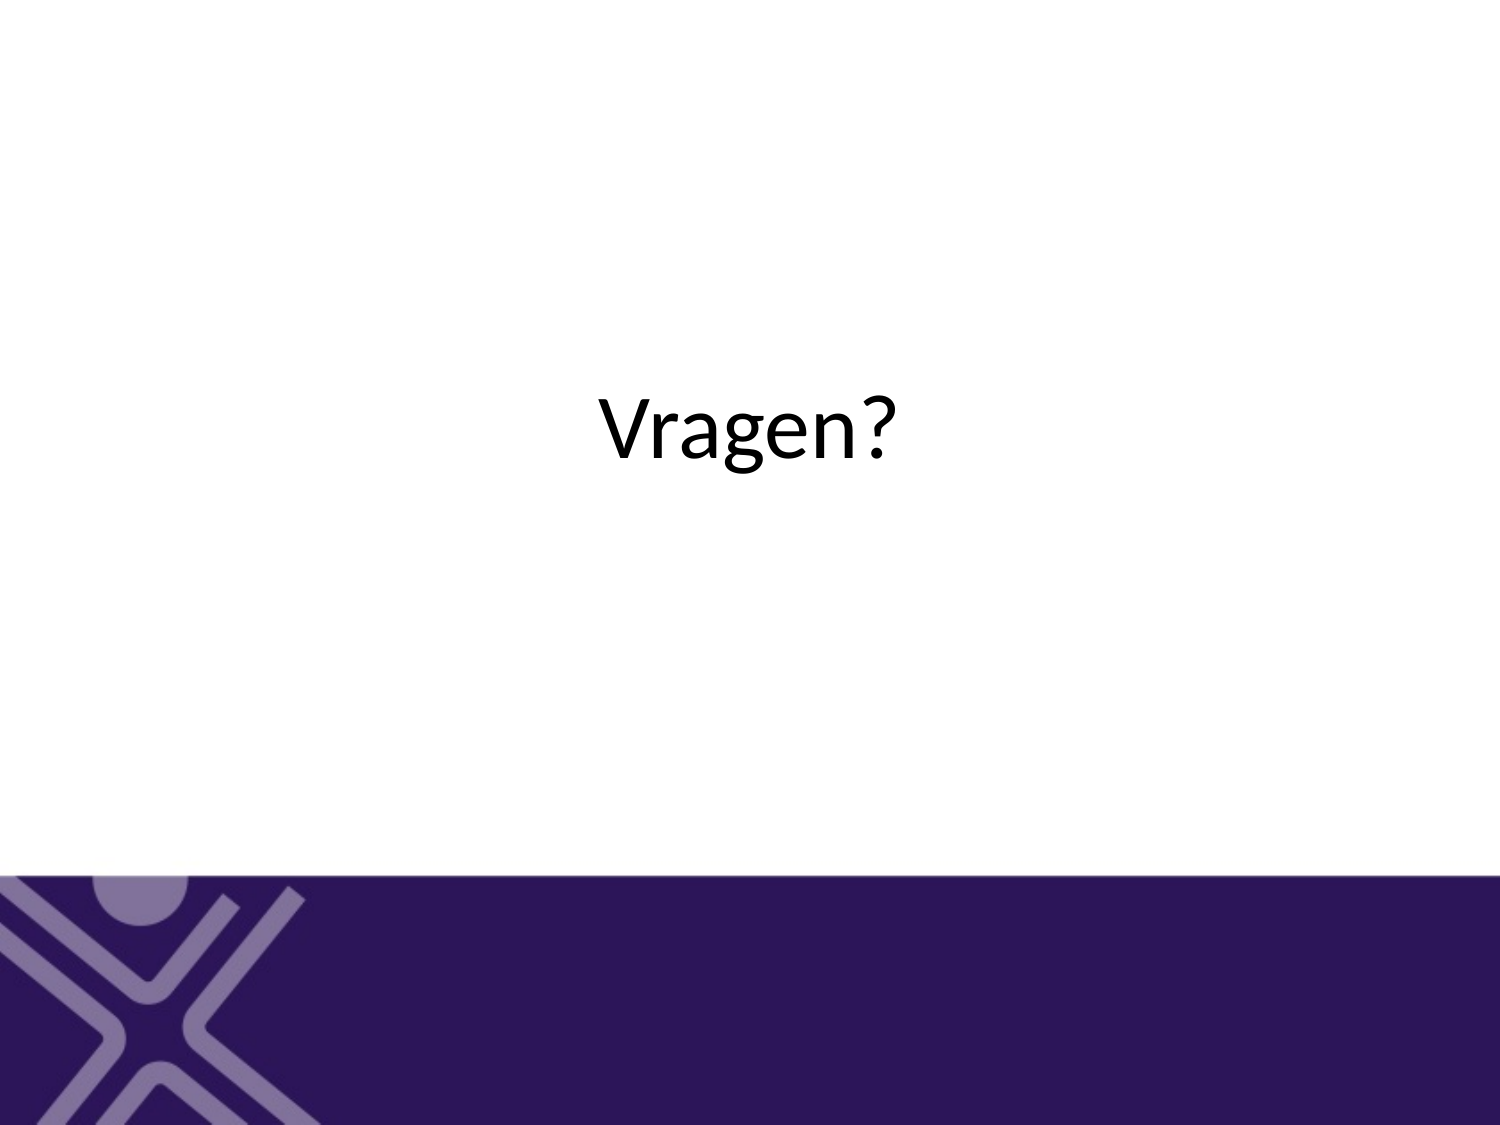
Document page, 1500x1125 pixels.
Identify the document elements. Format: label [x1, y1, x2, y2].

list [75, 196, 1425, 912]
picture [0, 0, 1500, 1125]
